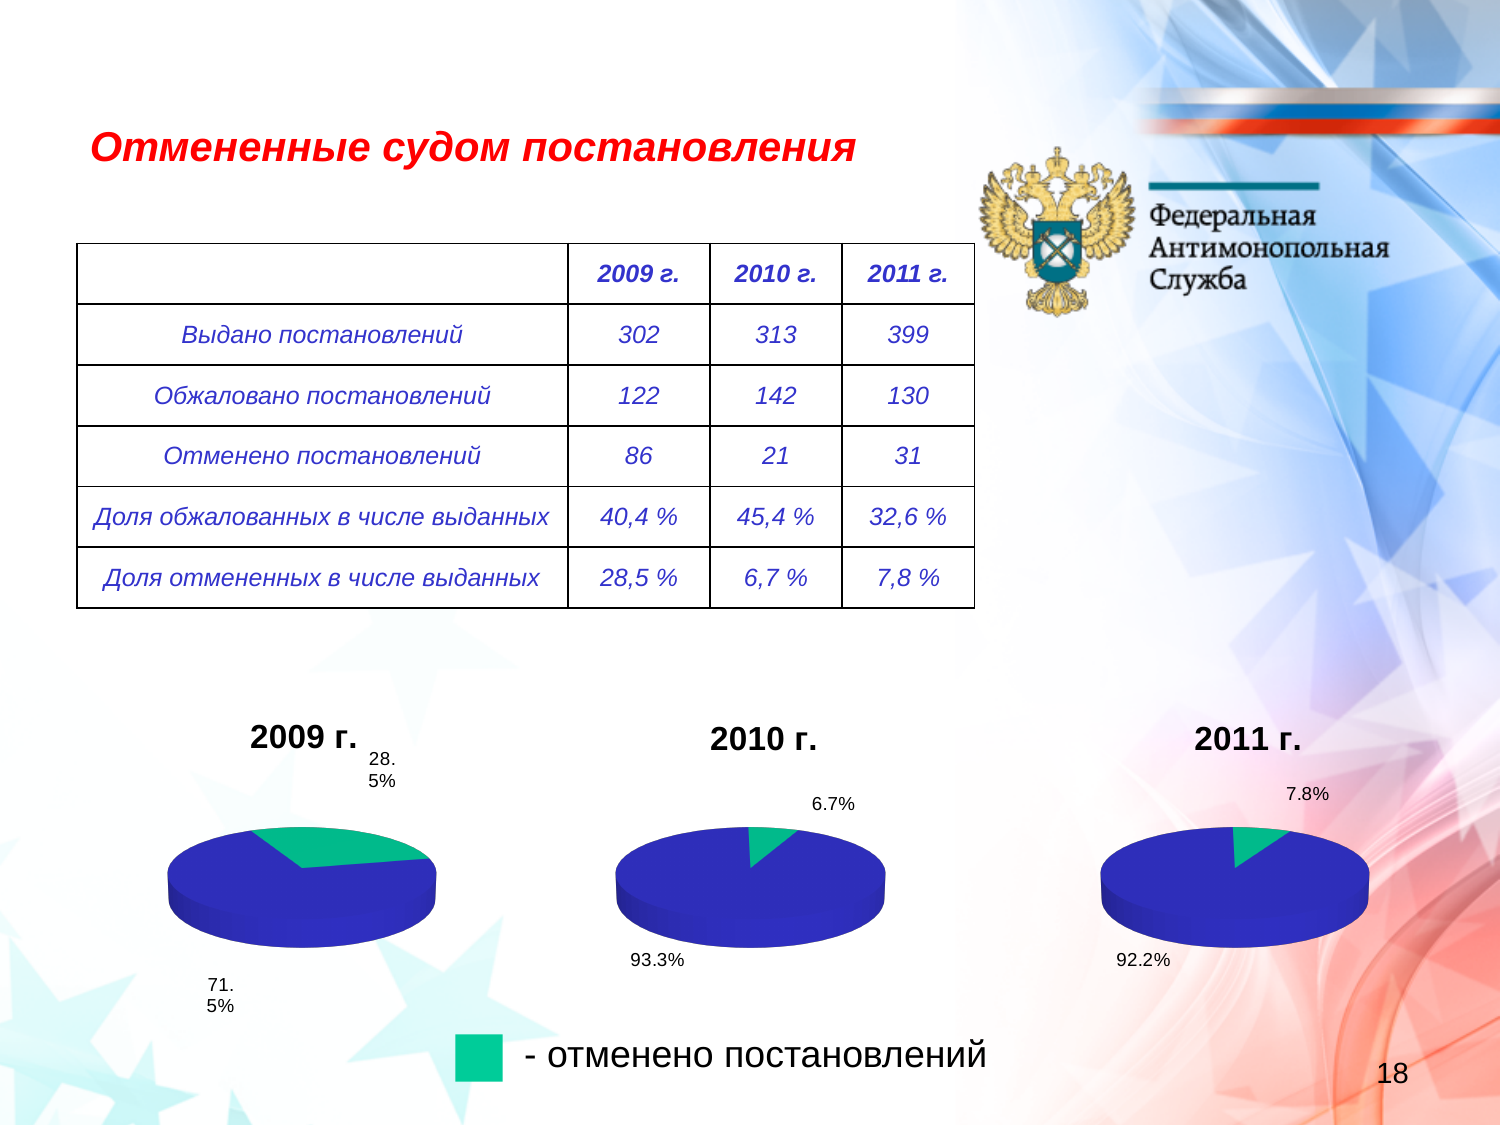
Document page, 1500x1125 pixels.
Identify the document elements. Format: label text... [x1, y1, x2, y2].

table_cell Обжаловано постановлений [78, 366, 567, 425]
table_cell Доля обжалованных в числе выданных [78, 487, 567, 546]
table_cell 6,7 % [711, 548, 841, 607]
table_header [78, 244, 567, 303]
table_cell 40,4 % [569, 487, 709, 546]
table_header 2009 г. [569, 244, 709, 303]
table_cell 31 [843, 427, 974, 486]
table_cell 122 [569, 366, 709, 425]
table_cell 313 [711, 305, 841, 364]
table_cell 130 [843, 366, 974, 425]
table_cell 7,8 % [843, 548, 974, 607]
text_box Отмененные судом постановления [74, 51, 1425, 239]
table_cell 32,6 % [843, 487, 974, 546]
text_box - отменено постановлений [509, 1023, 1003, 1083]
table_cell 399 [843, 305, 974, 364]
slide_number 18 [1074, 1042, 1424, 1102]
table_cell 28,5 % [569, 548, 709, 607]
table_cell 21 [711, 427, 841, 486]
table_cell 45,4 % [711, 487, 841, 546]
table_header 2010 г. [711, 244, 841, 303]
table_cell Доля отмененных в числе выданных [78, 548, 567, 607]
table_cell 302 [569, 305, 709, 364]
table_cell Выдано постановлений [78, 305, 567, 364]
picture [0, 0, 1500, 1125]
table_cell Отменено постановлений [78, 427, 567, 486]
chart [120, 665, 475, 1055]
table_cell 86 [569, 427, 709, 486]
chart [569, 665, 924, 1055]
table_cell 142 [711, 366, 841, 425]
chart [1053, 665, 1408, 1055]
text_box [455, 1034, 503, 1082]
table_header 2011 г. [843, 244, 974, 303]
